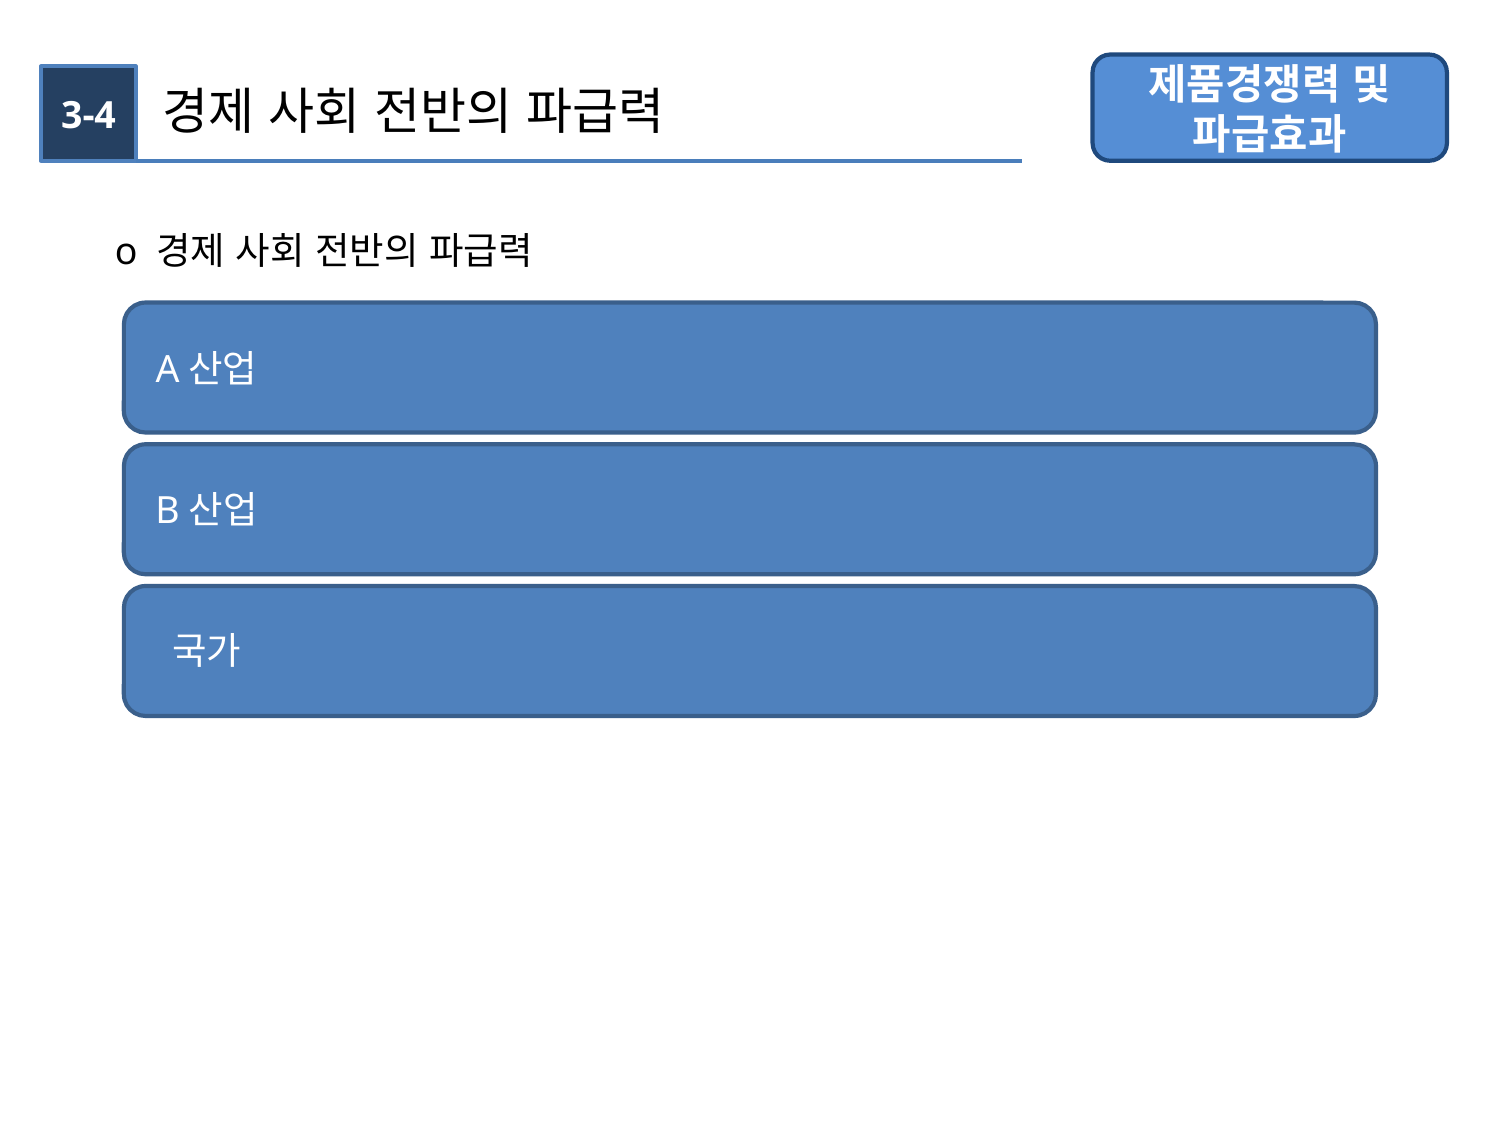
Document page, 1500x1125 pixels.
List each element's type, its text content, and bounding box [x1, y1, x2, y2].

text_box 제품경쟁력 및 파급효과 [1090, 52, 1450, 163]
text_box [40, 66, 1022, 162]
text_box [121, 300, 1379, 435]
text_box [121, 583, 1379, 719]
text_box A산업 [135, 338, 278, 398]
text_box o 경제 사회 전반의 파급력 [100, 219, 869, 280]
text_box [121, 442, 1379, 577]
text_box 국가 [135, 619, 278, 680]
text_box B산업 [135, 478, 278, 538]
